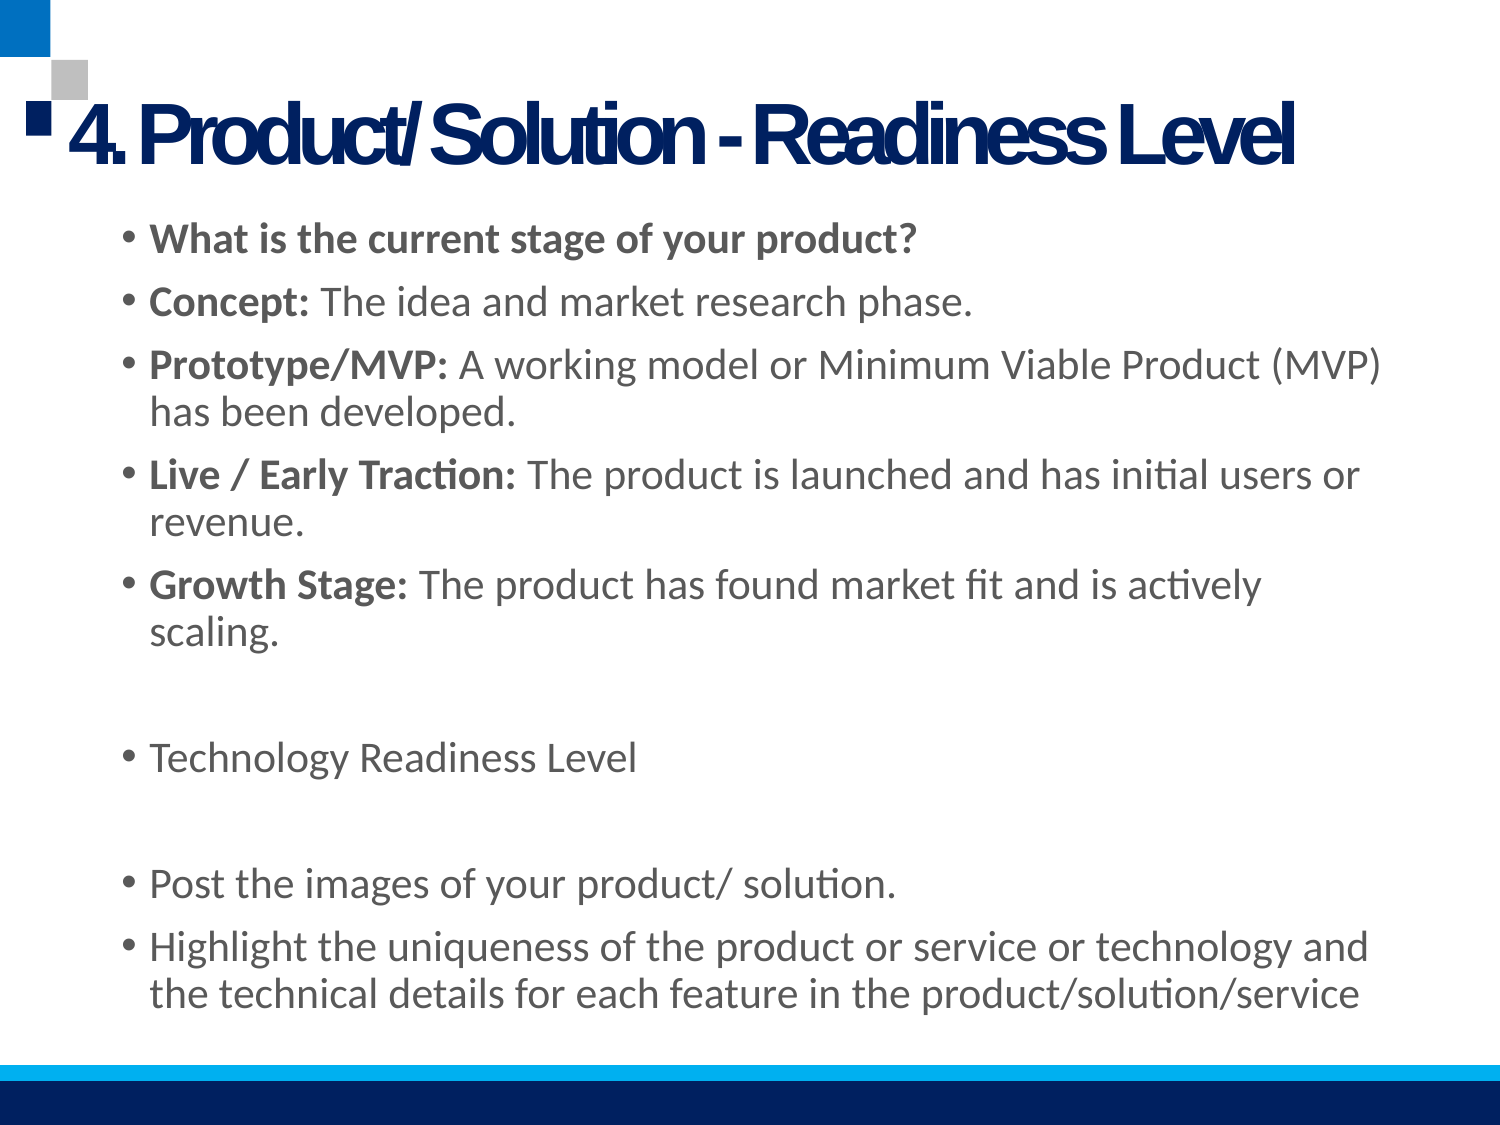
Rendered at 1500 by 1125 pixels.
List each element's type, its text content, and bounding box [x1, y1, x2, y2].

title 4. Product/ Solution - Readiness Level [53, 69, 1347, 204]
list What is the current stage of your product? Concept: The idea and market research phase. Prototype/MVP: A working model or Minimum Viable Product (MVP) has been developed. Live / Early Traction: The product is launched and has initial users or revenue. Growth Stage: The product has found market fit and is actively scaling. Technology Readiness Level Post the images of your product/ solution. Highlight the uniqueness of the product or service or technology and the technical details for each feature in the product/solution/service [106, 208, 1401, 1056]
